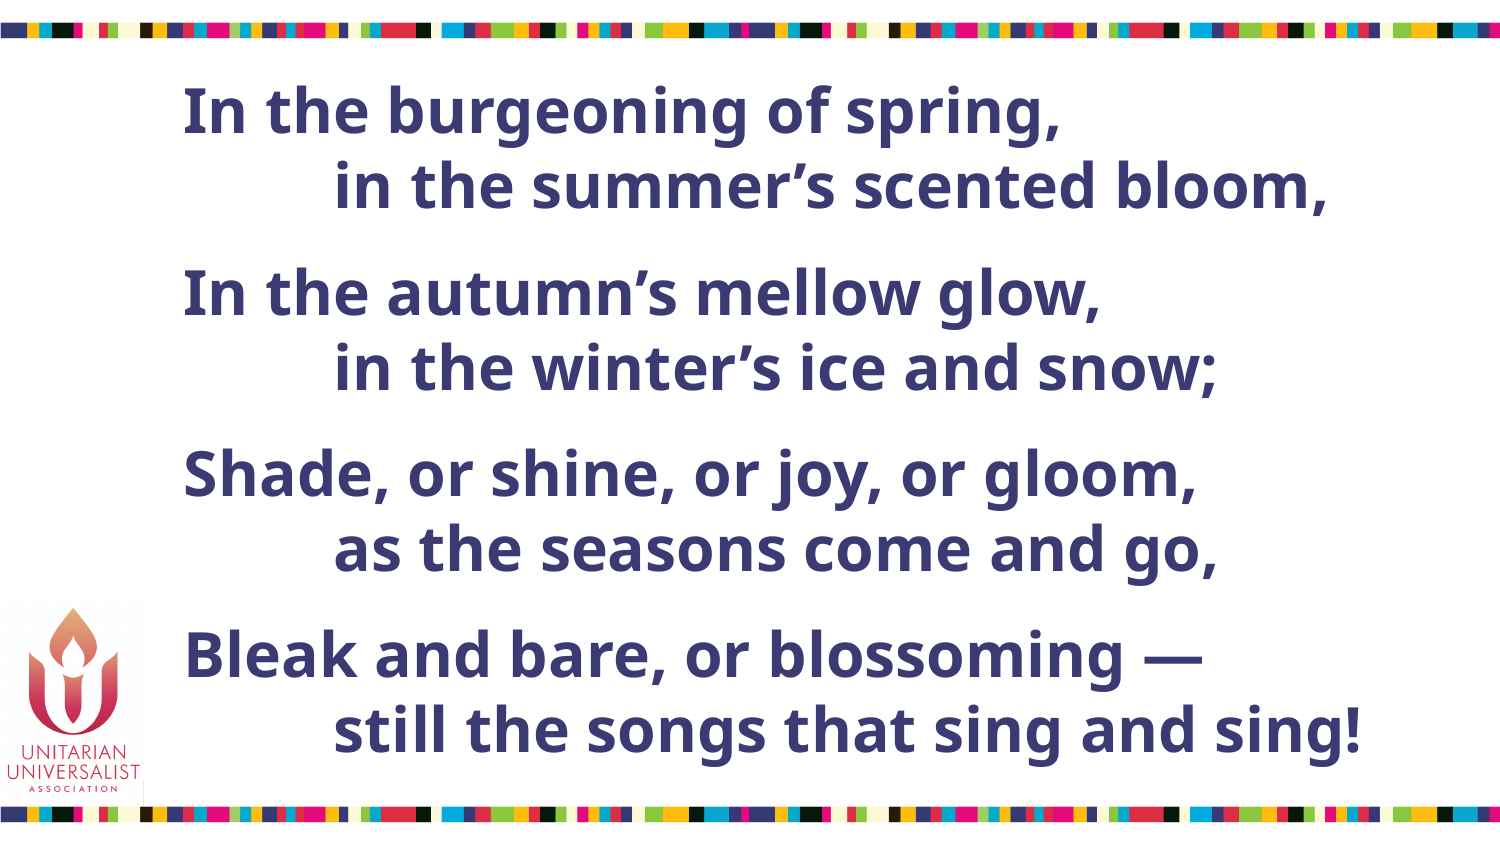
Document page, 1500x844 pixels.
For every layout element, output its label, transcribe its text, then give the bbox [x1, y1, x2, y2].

picture [0, 22, 1500, 40]
text_box In the burgeoning of spring, in the summer’s scented bloom, In the autumn’s mellow glow, in the winter’s ice and snow; Shade, or shine, or joy, or gloom, as the seasons come and go, Bleak and bare, or blossoming — still the songs that sing and sing! [168, 56, 1421, 780]
picture [0, 600, 1500, 824]
